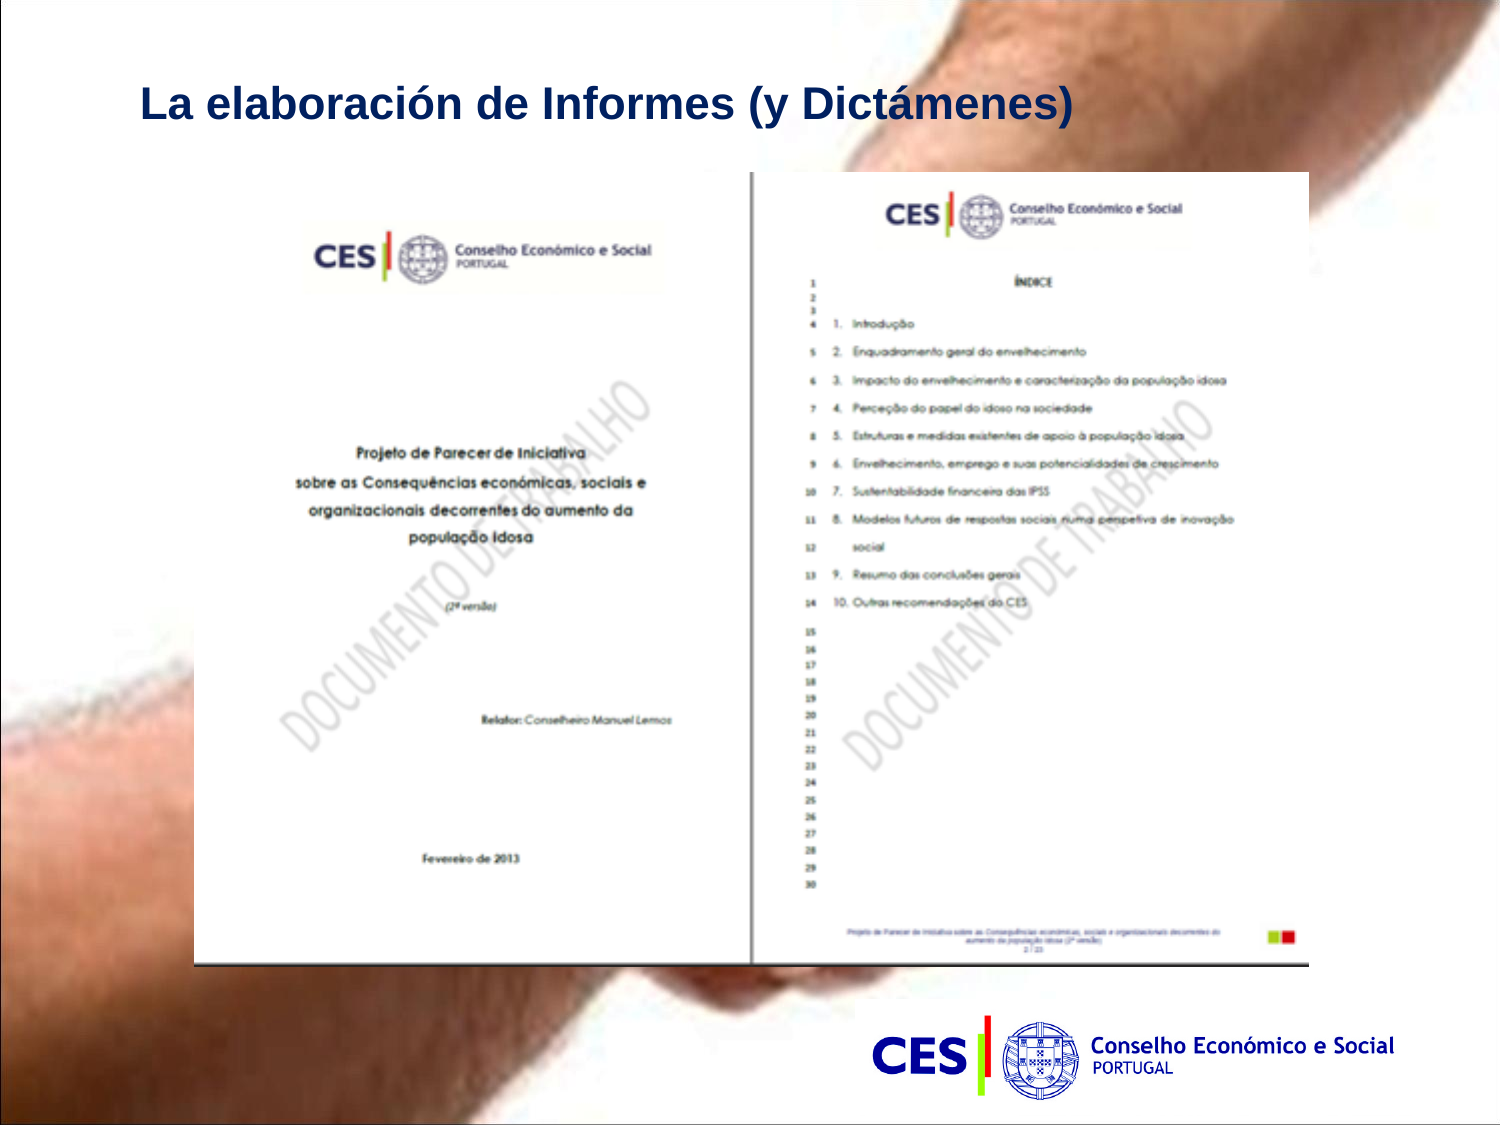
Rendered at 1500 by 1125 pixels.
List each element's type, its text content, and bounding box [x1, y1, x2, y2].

picture [0, 0, 1500, 1125]
text_box La elaboración de Informes (y Dictámenes) [124, 66, 1090, 137]
